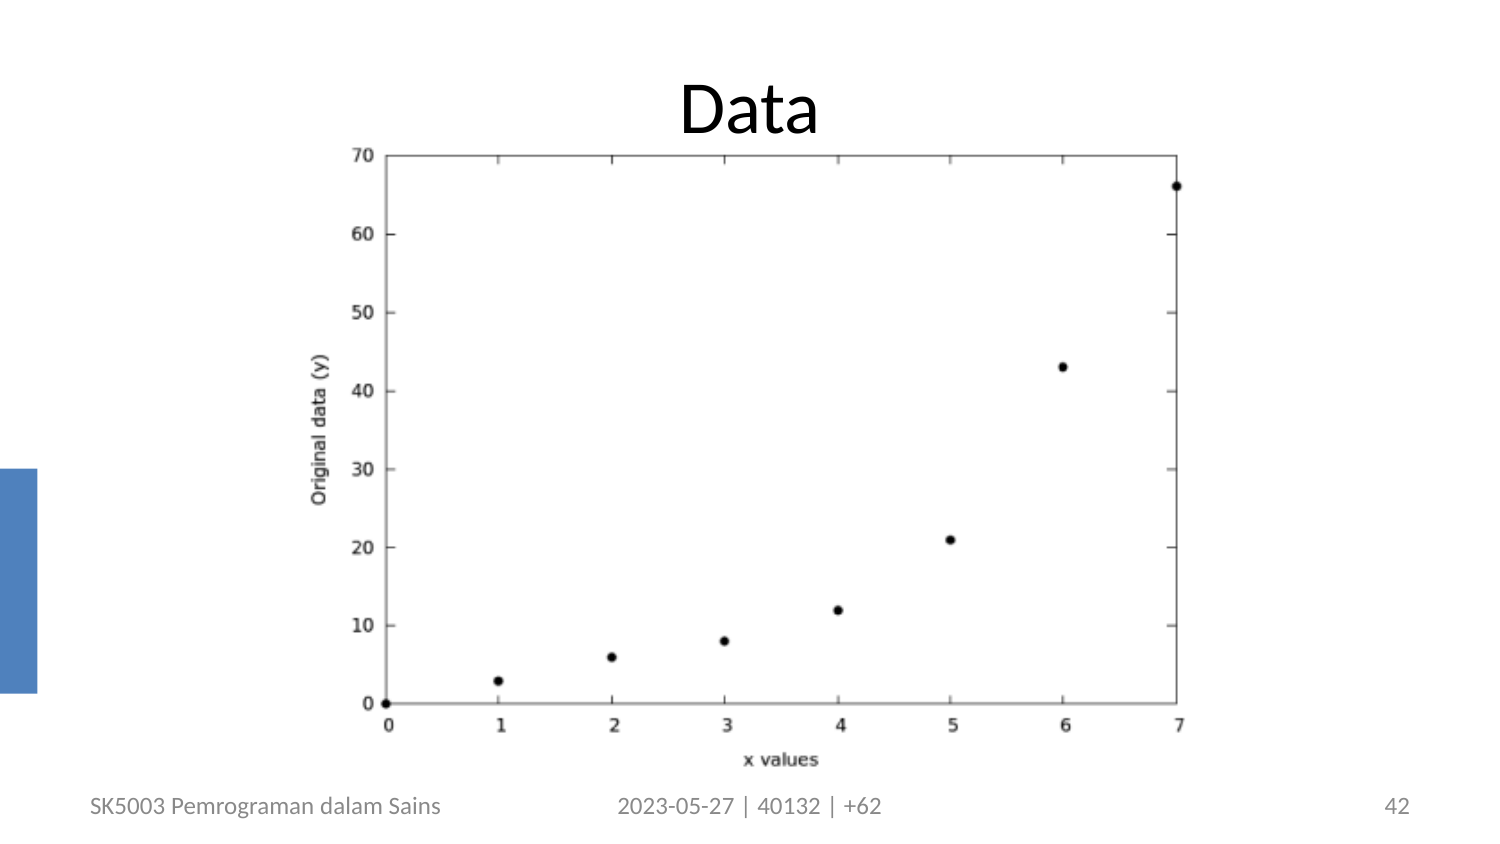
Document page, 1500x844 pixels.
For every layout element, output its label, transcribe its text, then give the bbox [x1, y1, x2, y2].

slide_number 42 [1074, 782, 1425, 827]
slide_number SK5003 Pemrograman dalam Sains [75, 782, 463, 827]
title Data [74, 33, 1426, 175]
footer 2023-05-27 | 40132 | +62 [512, 783, 988, 827]
picture [306, 141, 1194, 774]
